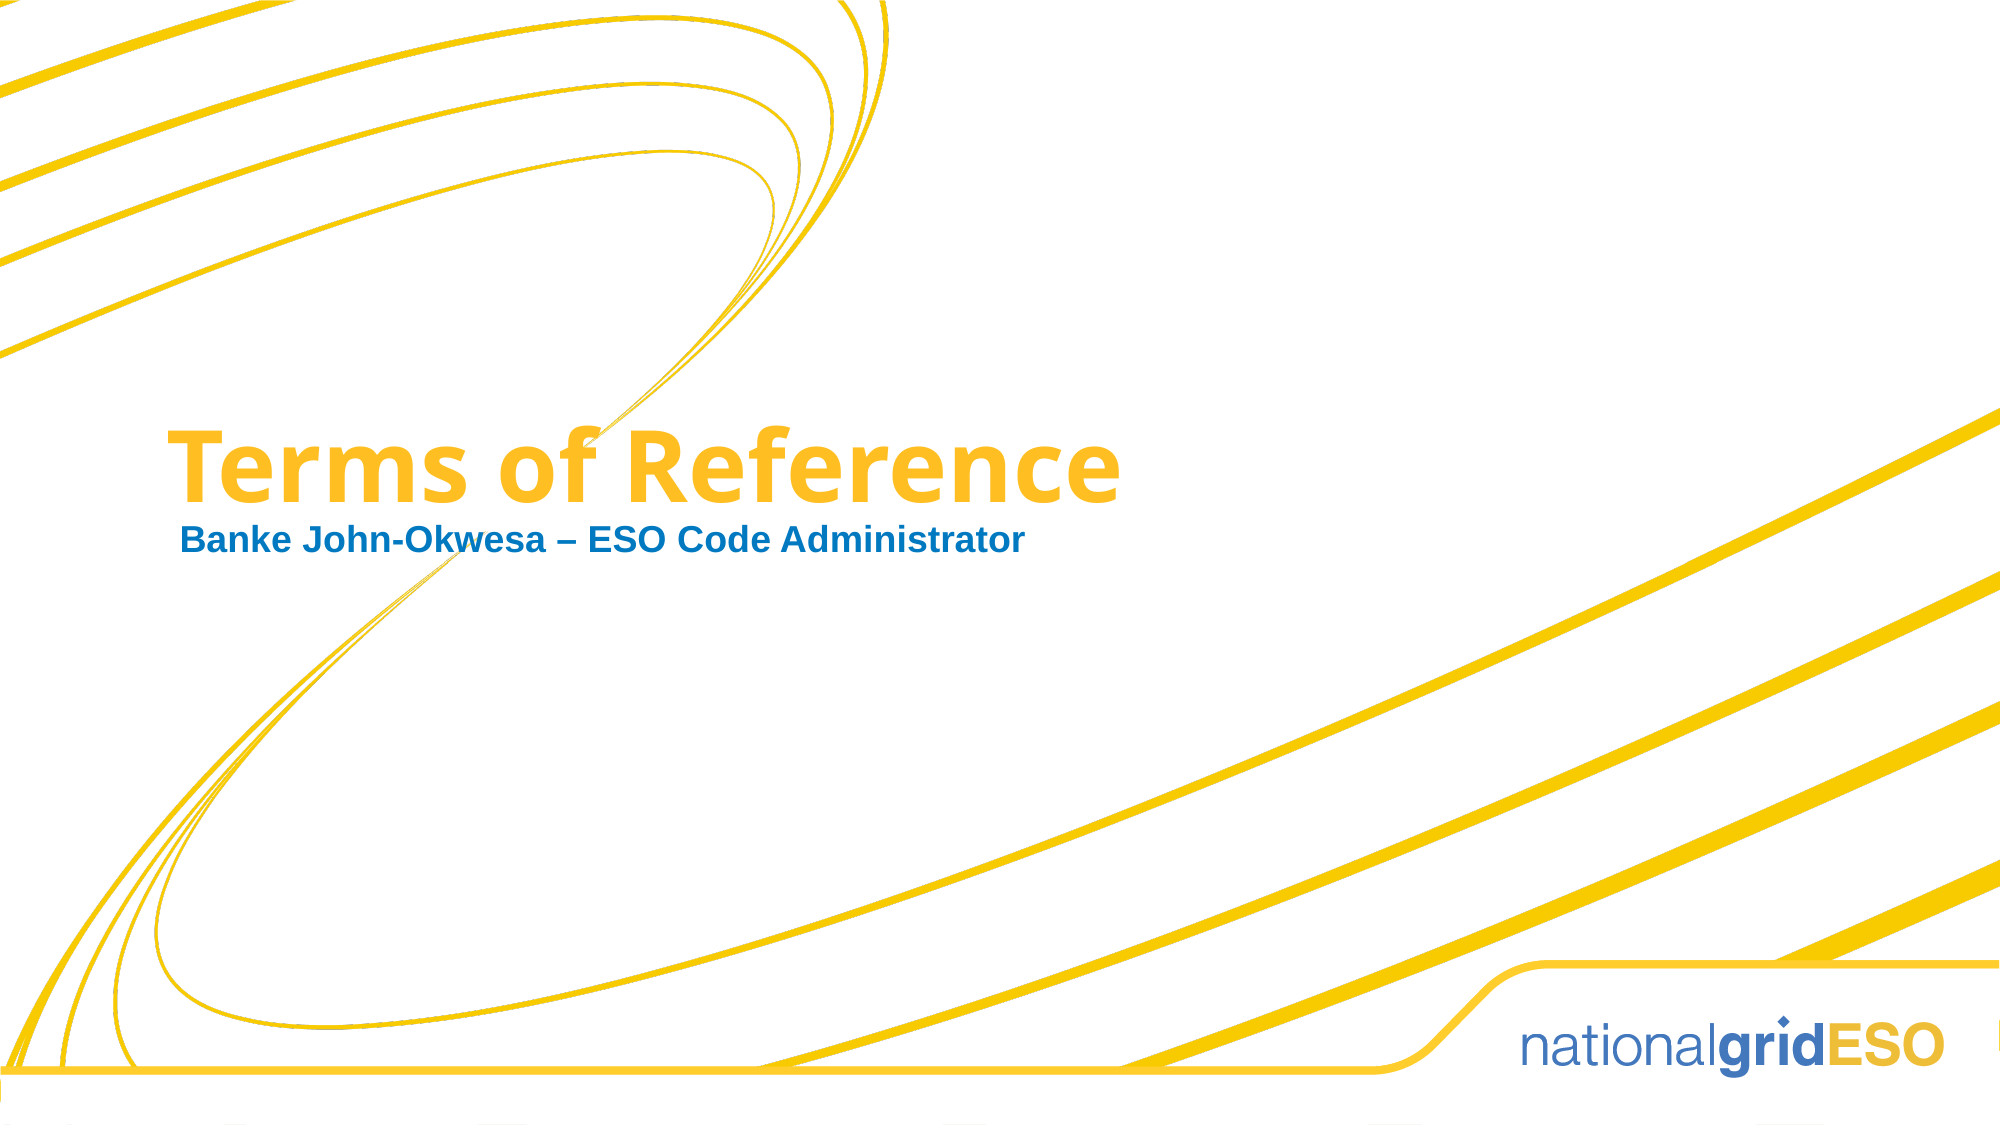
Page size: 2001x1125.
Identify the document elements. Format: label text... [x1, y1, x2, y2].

picture [0, 0, 2000, 1125]
list Terms of Reference [152, 409, 1314, 611]
text_box Banke John-Okwesa – ESO Code Administrator [164, 512, 1327, 788]
